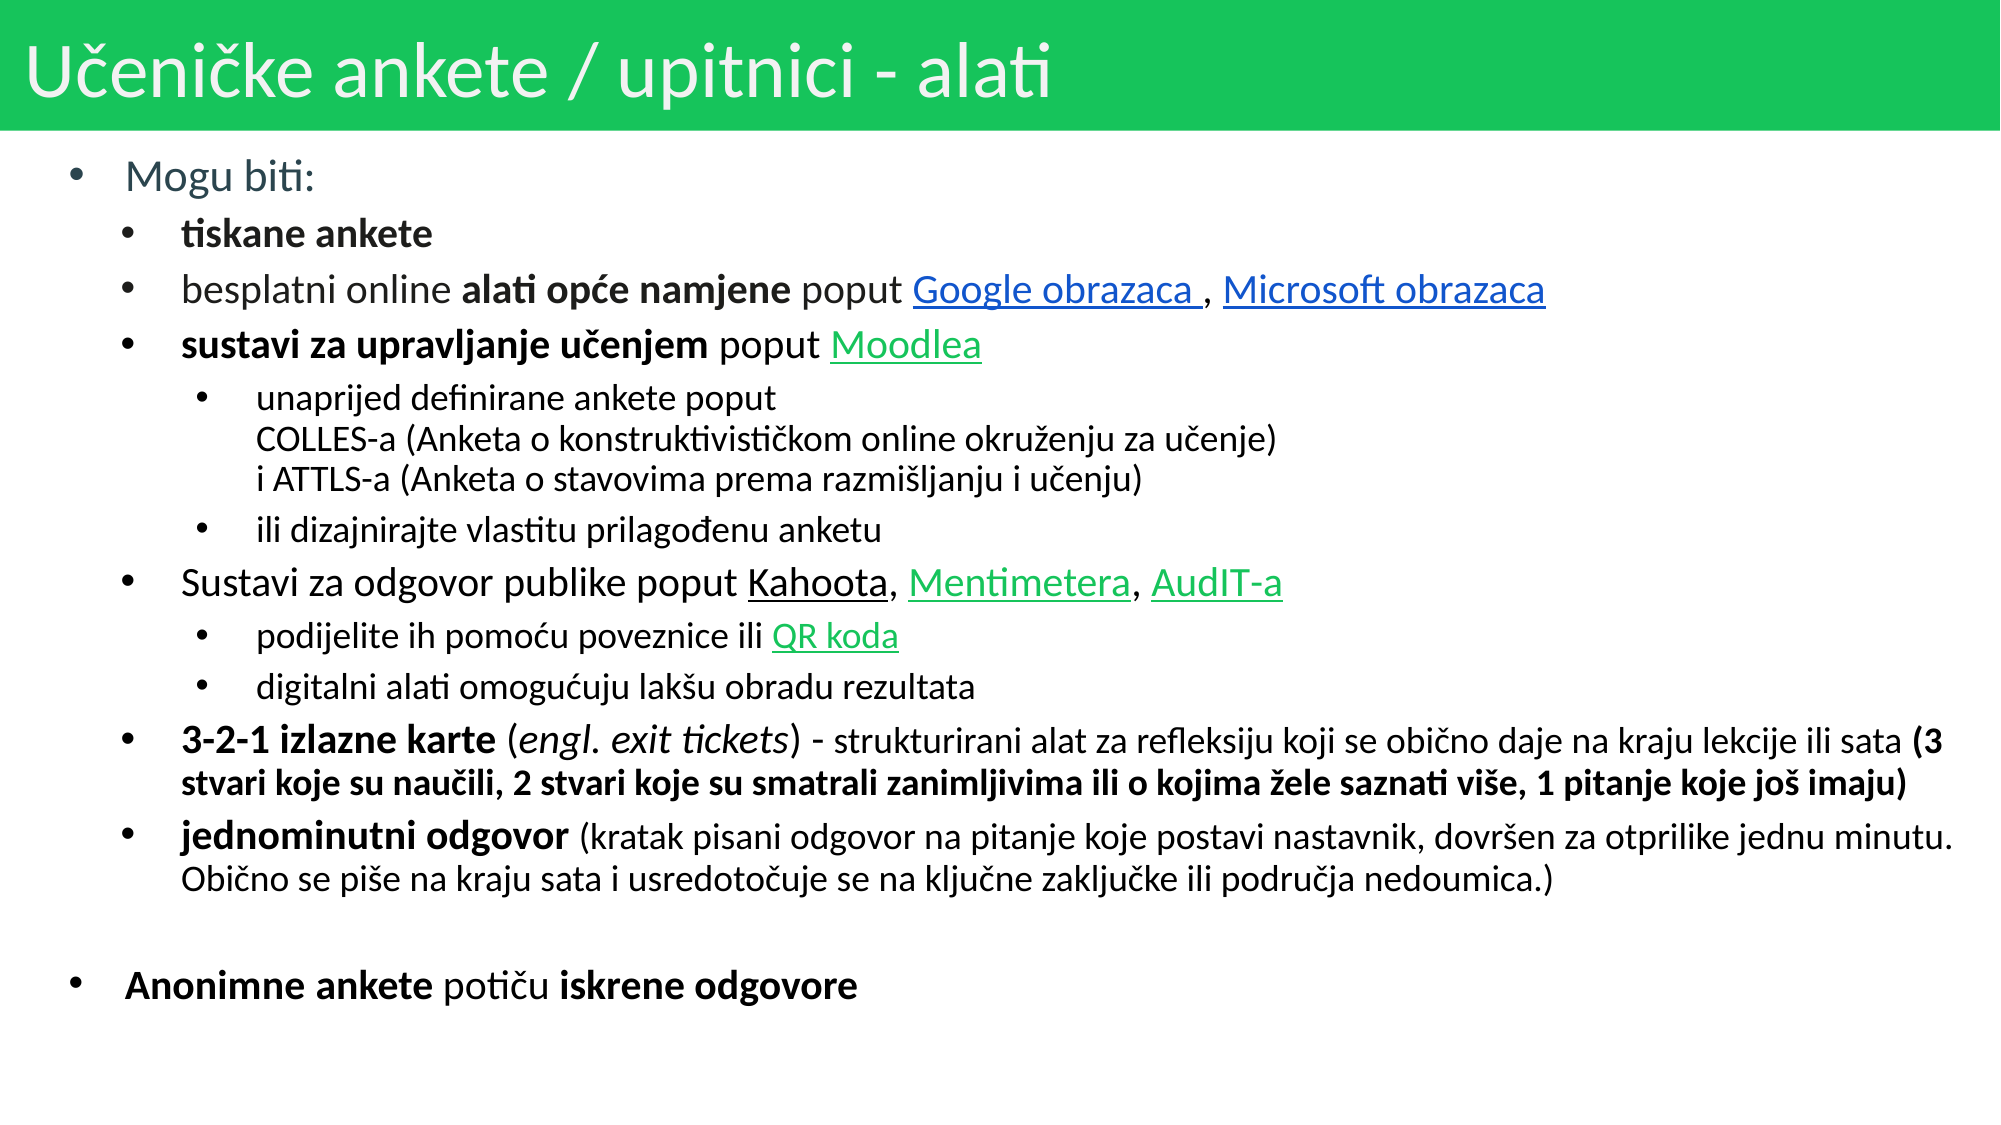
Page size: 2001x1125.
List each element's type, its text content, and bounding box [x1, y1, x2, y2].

list Mogu biti: tiskane ankete besplatni online alati opće namjene poput Google obrazaca , Microsoft obrazaca sustavi za upravljanje učenjem poput Moodlea unaprijed definirane ankete poput COLLES-a (Anketa o konstruktivističkom online okruženju za učenje) i ATTLS-a (Anketa o stavovima prema razmišljanju i učenju) ili dizajnirajte vlastitu prilagođenu anketu Sustavi za odgovor publike poput Kahoota, Mentimetera, AudIT-a podijelite ih pomoću poveznice ili QR koda digitalni alati omogućuju lakšu obradu rezultata 3-2-1 izlazne karte (engl. exit tickets) - strukturirani alat za refleksiju koji se obično daje na kraju lekcije ili sata (3 stvari koje su naučili, 2 stvari koje su smatrali zanimljivima ili o kojima žele saznati više, 1 pitanje koje još imaju) jednominutni odgovor (kratak pisani odgovor na pitanje koje postavi nastavnik, dovršen za otprilike jednu minutu. Obično se piše na kraju sata i usredotočuje se na ključne zaključke ili područja nedoumica.) Anonimne ankete potiču iskrene odgovore [16, 144, 1976, 1108]
title Učeničke ankete / upitnici - alati [16, 13, 1976, 131]
